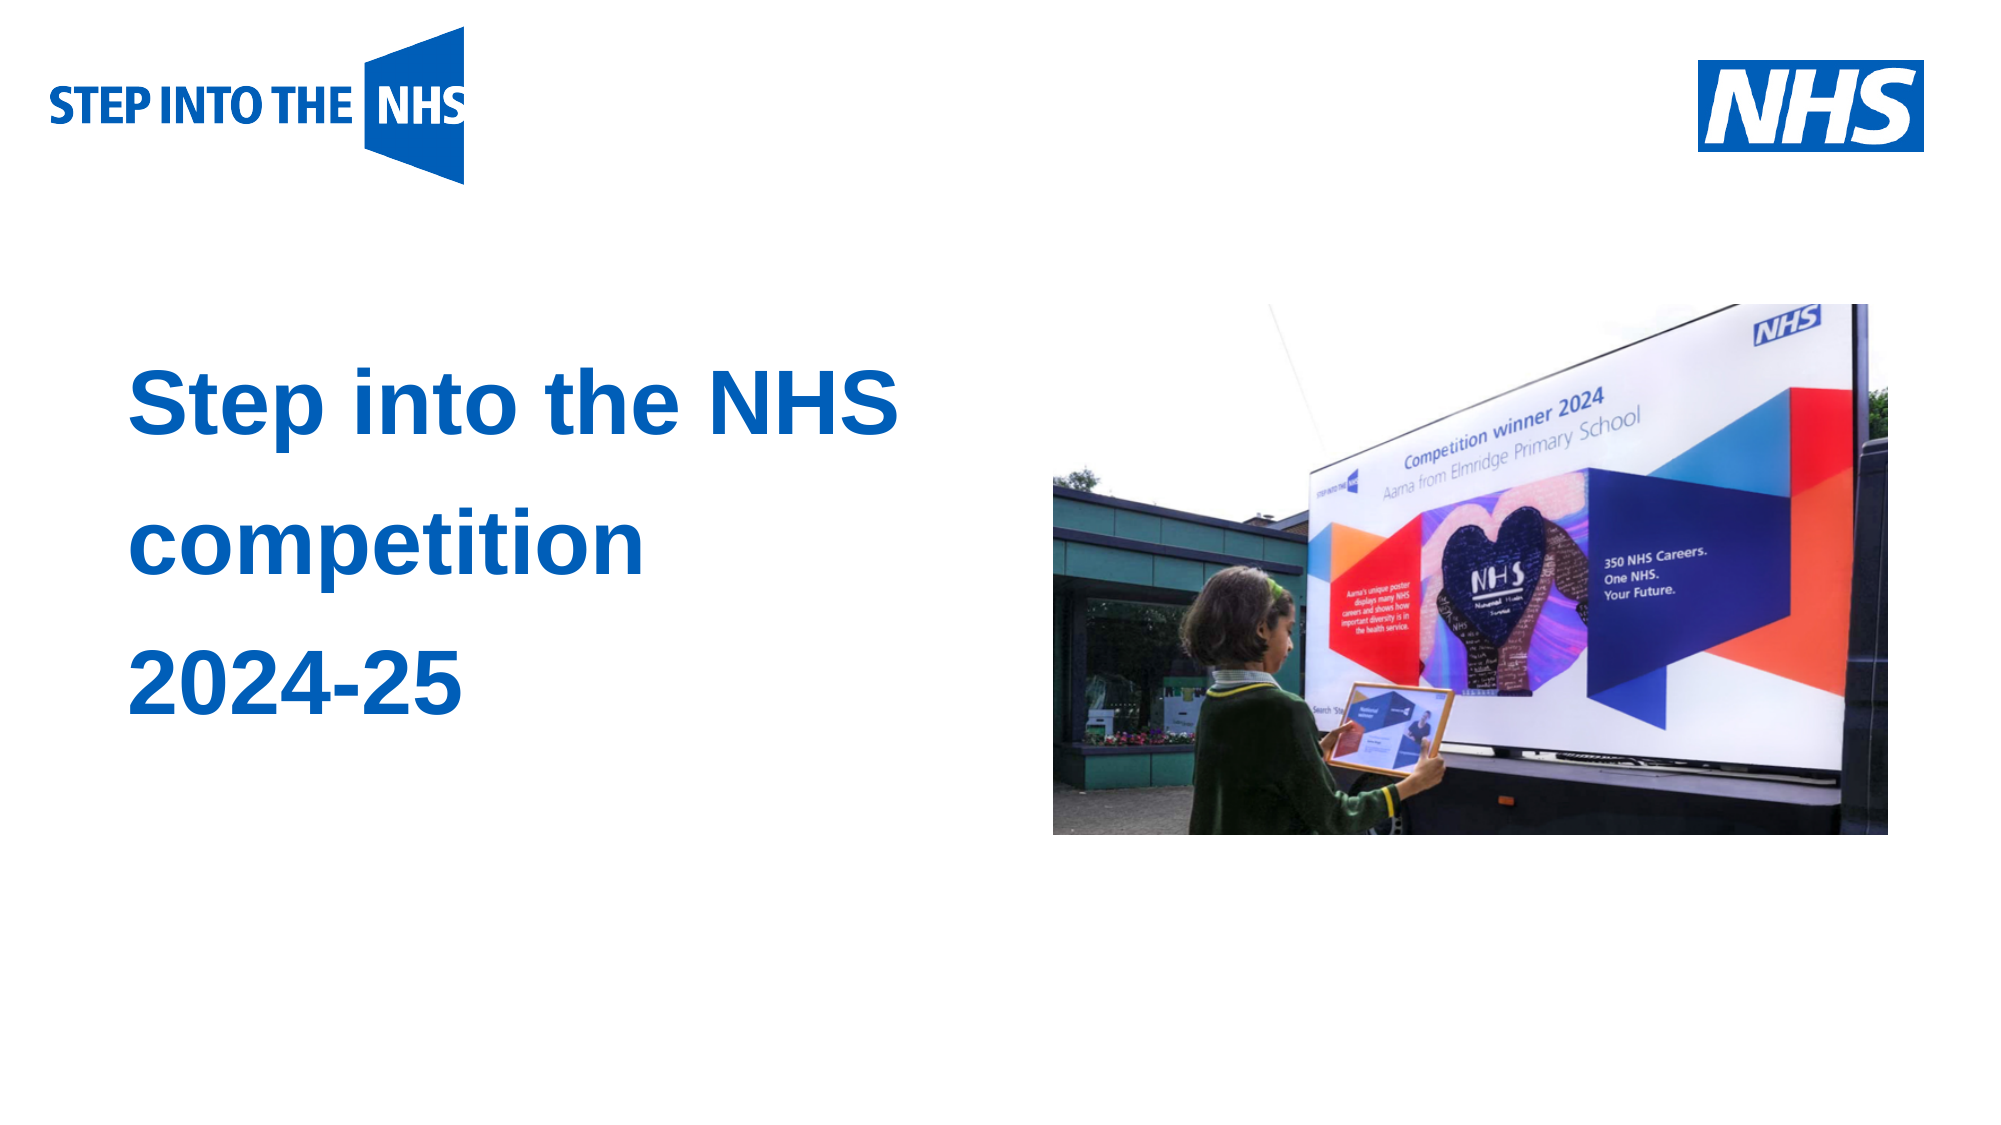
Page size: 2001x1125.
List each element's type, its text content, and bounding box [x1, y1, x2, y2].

picture [1697, 60, 1924, 152]
list Step into the NHS competition 2024-25 [112, 235, 1912, 835]
picture [50, 26, 464, 185]
picture [1052, 304, 1888, 835]
